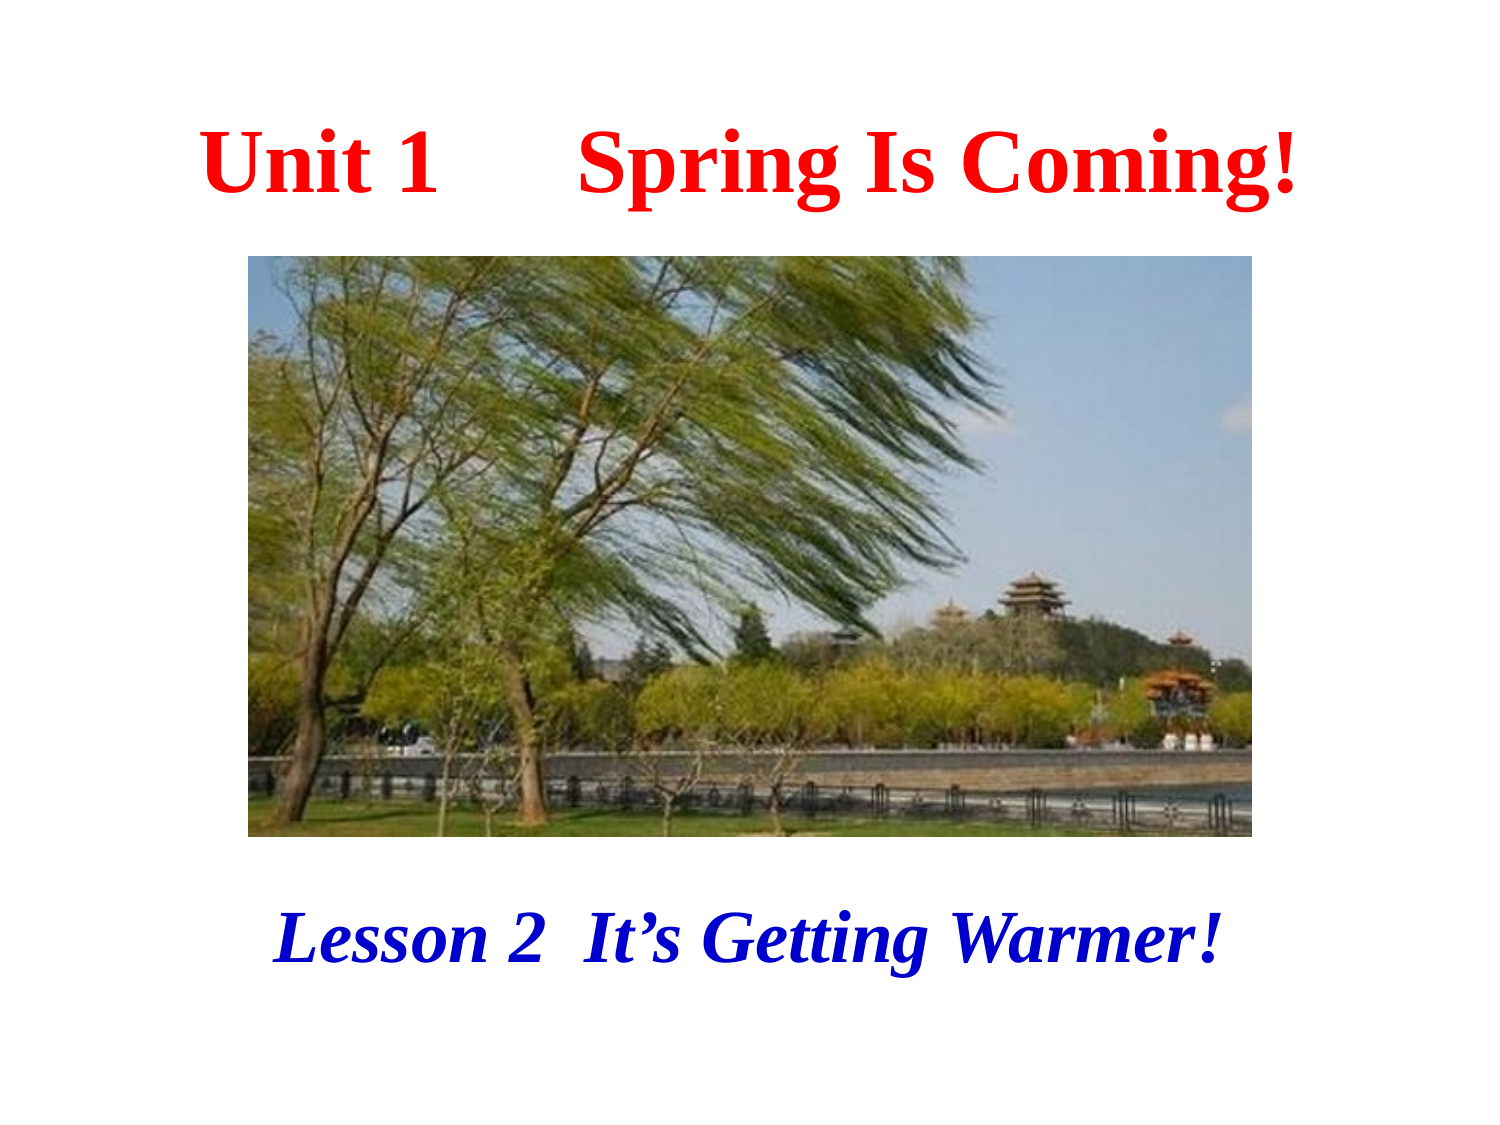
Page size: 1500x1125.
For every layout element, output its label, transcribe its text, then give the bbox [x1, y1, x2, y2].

picture [247, 256, 1253, 837]
text_box Lesson 2 It’s Getting Warmer! [0, 791, 1500, 985]
text_box Unit 1 Spring Is Coming! [165, 93, 1335, 219]
